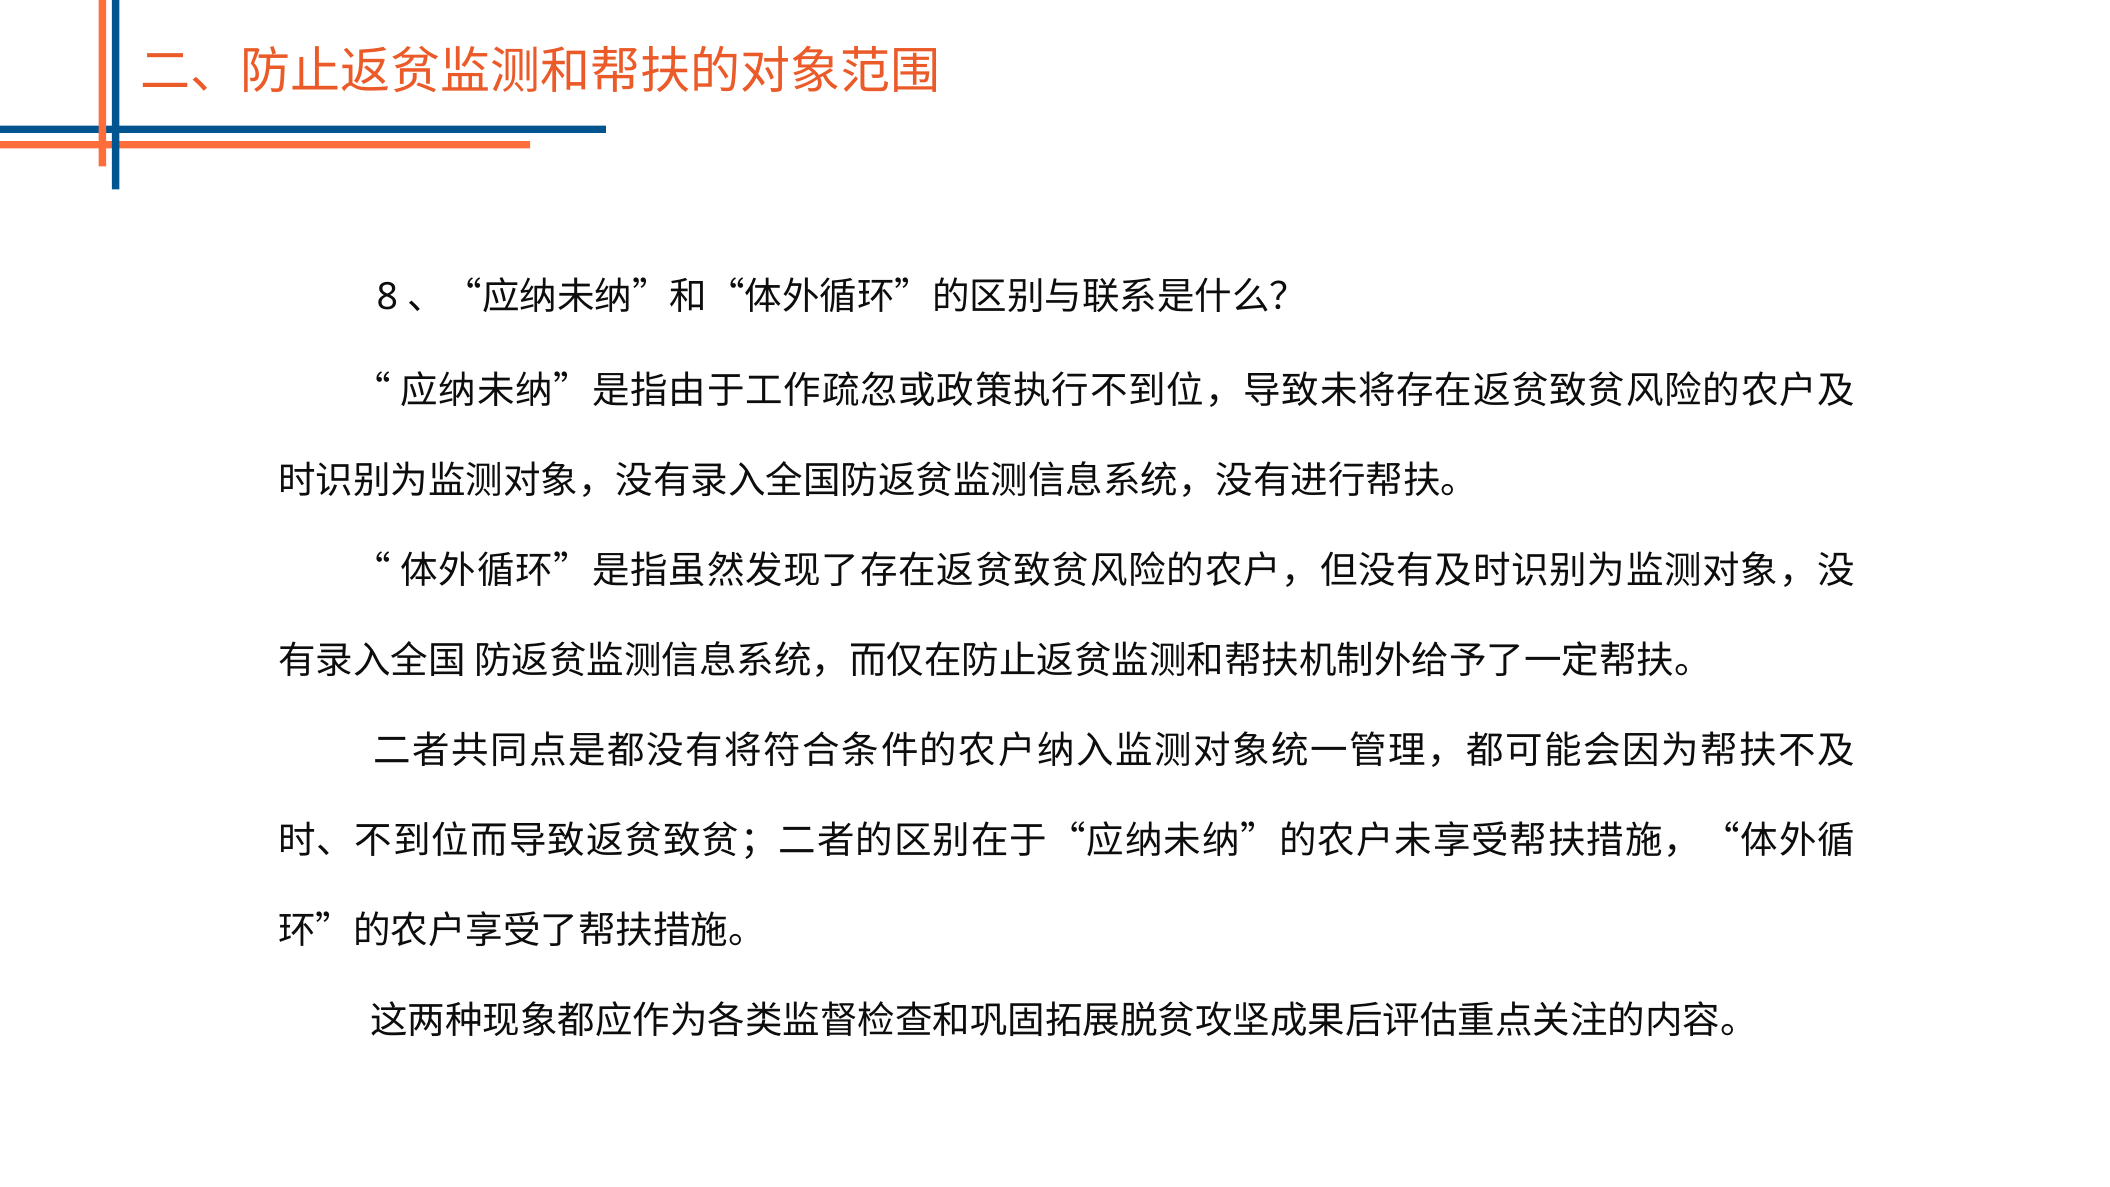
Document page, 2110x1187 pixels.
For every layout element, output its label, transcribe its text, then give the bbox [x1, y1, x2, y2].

text_box “应纳未纳”是指由于工作疏忽或政策执行不到位，导致未将存在返贫致贫风险的农户及时识别为监测对象，没有录入全国防返贫监测信息系统，没有进行帮扶。 “体外循环”是指虽然发现了存在返贫致贫风险的农户，但没有及时识别为监测对象，没有录入全国 防返贫监测信息系统，而仅在防止返贫监测和帮扶机制外给予了一定帮扶。 二者共同点是都没有将符合条件的农户纳入监测对象统一管理，都可能会因为帮扶不及时、不到位而导致返贫致贫；二者的区别在于“应纳未纳”的农户未享受帮扶措施，“体外循环”的农户享受了帮扶措施。 这两种现象都应作为各类监督检查和巩固拓展脱贫攻坚成果后评估重点关注的内容。 [263, 313, 1870, 1049]
text_box 8、“应纳未纳”和“体外循环”的区别与联系是什么？ [286, 220, 1894, 325]
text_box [0, 0, 1457, 190]
